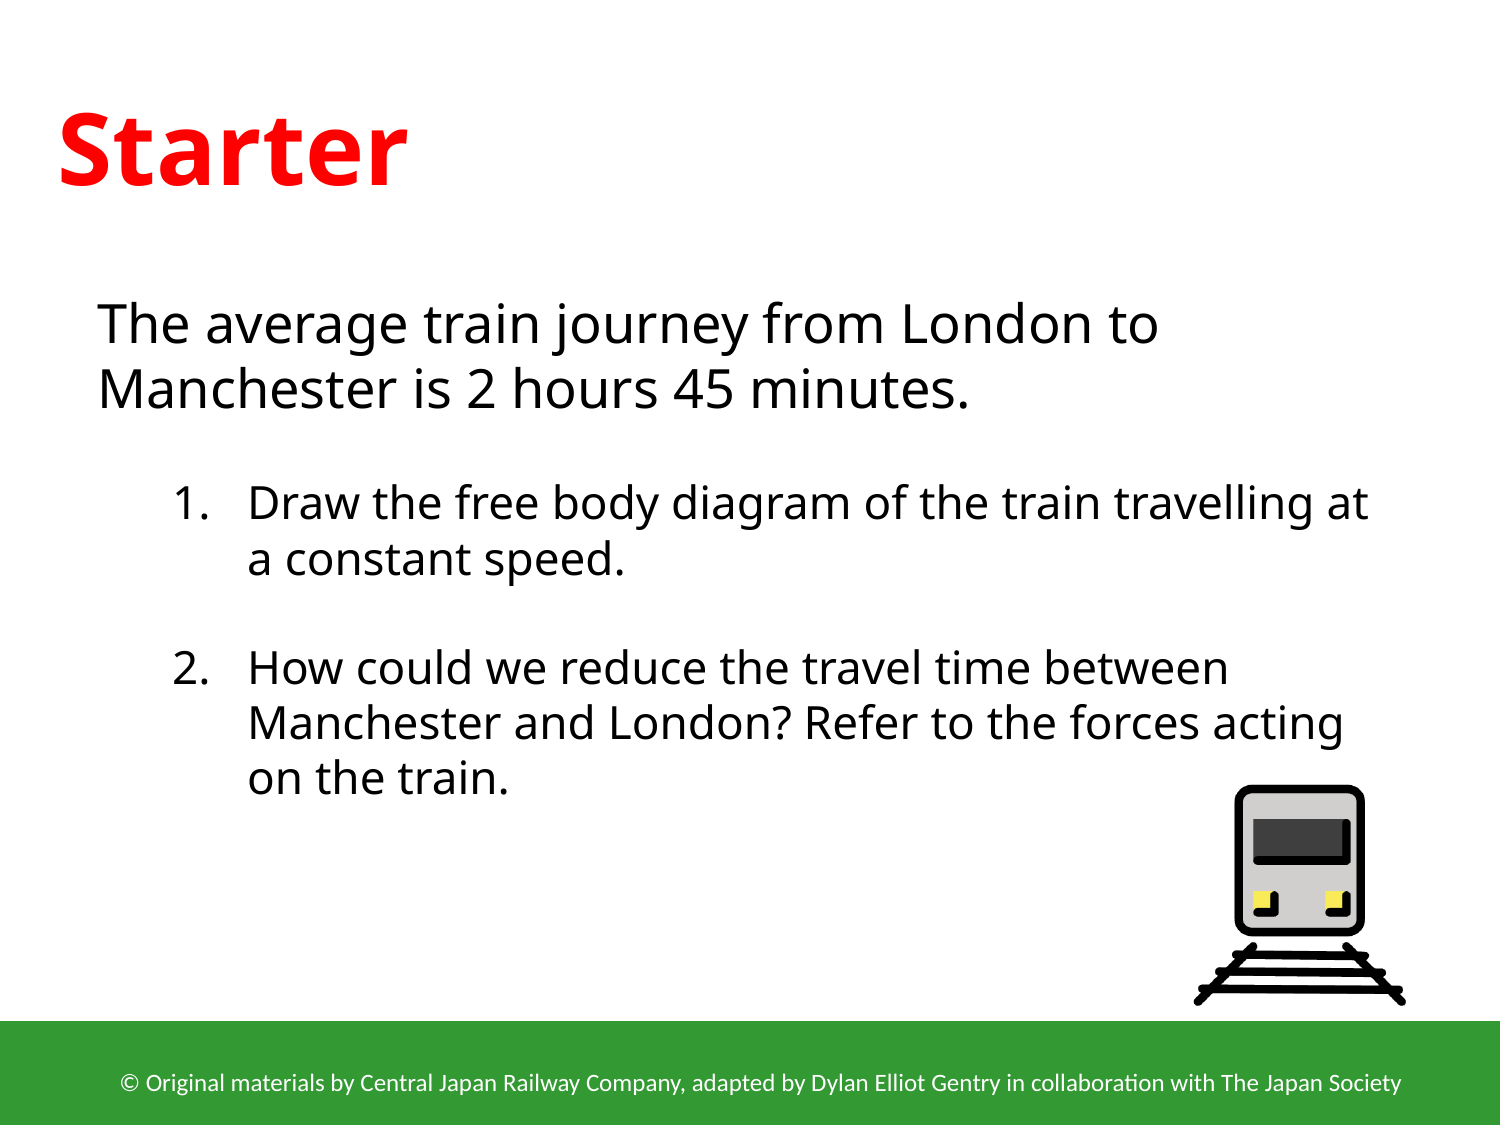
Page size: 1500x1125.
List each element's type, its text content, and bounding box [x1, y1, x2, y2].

text_box [0, 1021, 1500, 1125]
text_box Starter [43, 78, 481, 213]
footer © Original materials by Central Japan Railway Company, adapted by Dylan Elliot Gentry in collaboration with The Japan Society [88, 1061, 1436, 1103]
text_box The average train journey from London to Manchester is 2 hours 45 minutes. Draw the free body diagram of the train travelling at a constant speed. How could we reduce the travel time between Manchester and London? Refer to the forces acting on the train. [82, 281, 1418, 913]
picture [1170, 758, 1419, 1021]
